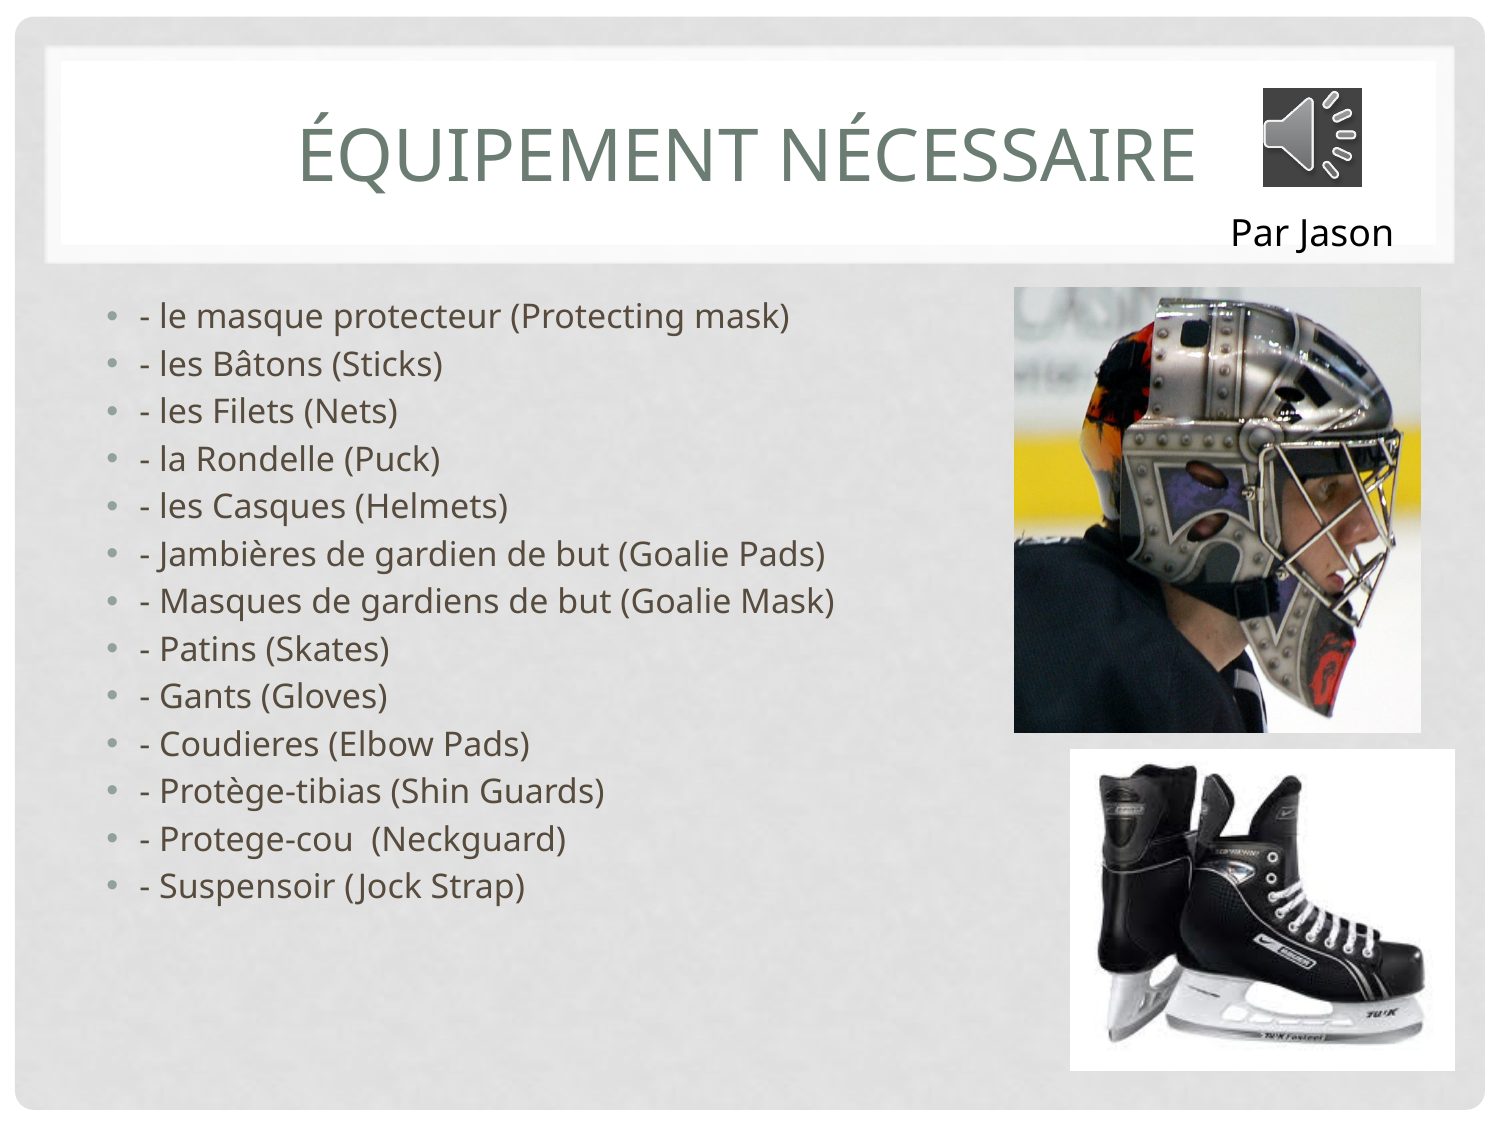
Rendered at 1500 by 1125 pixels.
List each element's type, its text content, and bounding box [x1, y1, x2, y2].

text_box Par Jason [1215, 201, 1410, 262]
picture [1070, 749, 1455, 1071]
list - le masque protecteur (Protecting mask) - les Bâtons (Sticks) - les Filets (Nets) - la Rondelle (Puck) - les Casques (Helmets) - Jambières de gardien de but (Goalie Pads) - Masques de gardiens de but (Goalie Mask) - Patins (Skates) - Gants (Gloves) - Coudieres (Elbow Pads) - Protège-tibias (Shin Guards) - Protege-cou (Neckguard) - Suspensoir (Jock Strap) [75, 287, 1425, 1005]
picture [1014, 287, 1422, 734]
picture [1262, 87, 1363, 188]
title Équipement Nécessaire [69, 66, 1425, 238]
